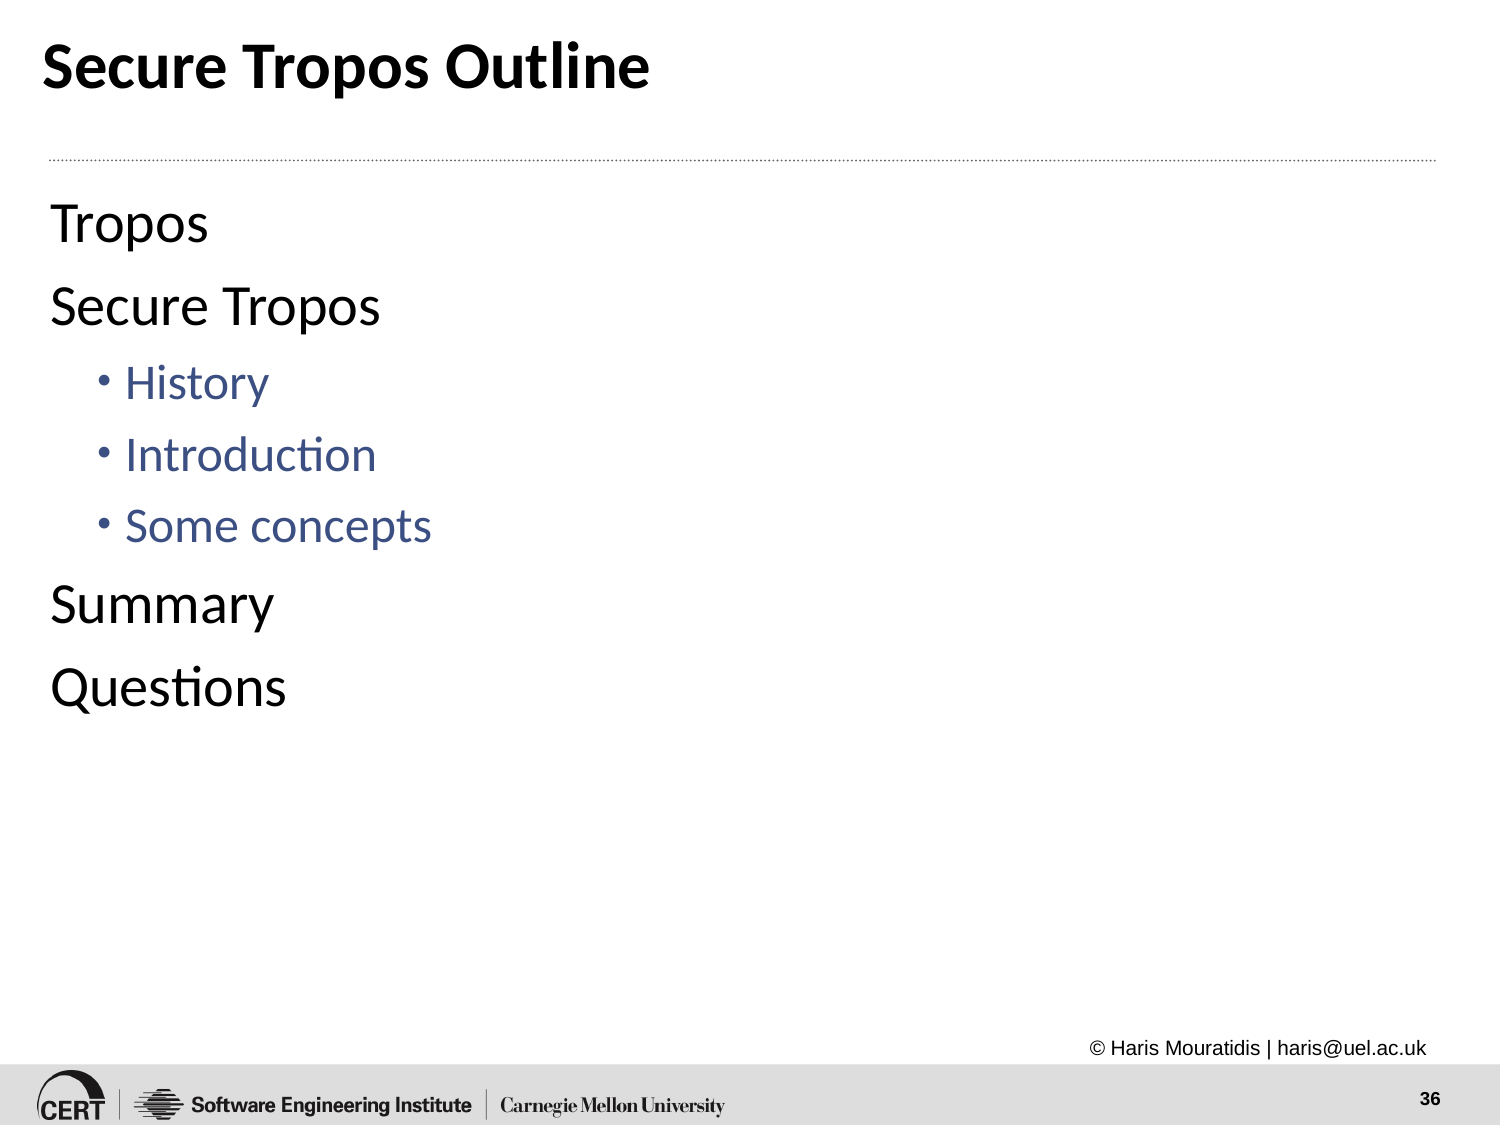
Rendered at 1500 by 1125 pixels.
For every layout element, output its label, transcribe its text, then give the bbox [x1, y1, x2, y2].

footer © Haris Mouratidis | haris@uel.ac.uk [1074, 1027, 1500, 1075]
list Tropos Secure Tropos History Introduction Some concepts Summary Questions [49, 187, 1438, 1001]
picture [37, 1069, 725, 1122]
title Secure Tropos Outline [42, 37, 1434, 155]
